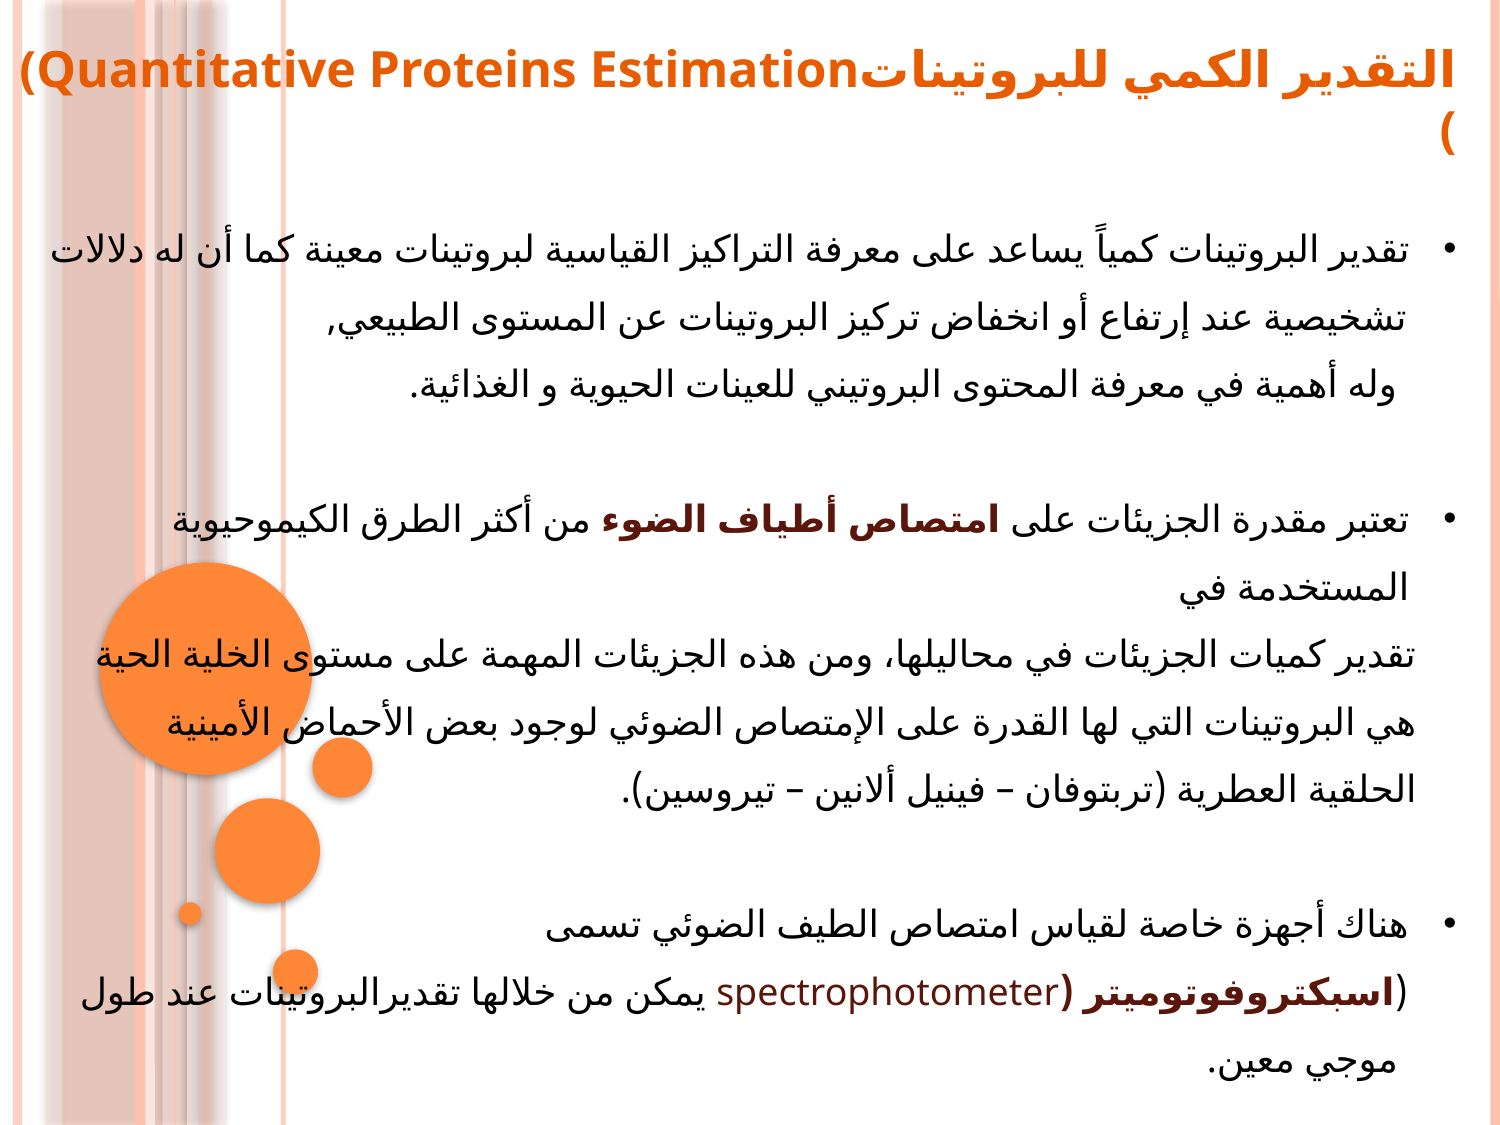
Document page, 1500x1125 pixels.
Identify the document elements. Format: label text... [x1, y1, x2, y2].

text_box (Quantitative Proteins Estimationالتقدير الكمي للبروتينات ( تقدير البروتينات كمياً يساعد على معرفة التراكيز القياسية لبروتينات معينة كما أن له دلالات تشخيصية عند إرتفاع أو انخفاض تركيز البروتينات عن المستوى الطبيعي, وله أهمية في معرفة المحتوى البروتيني للعينات الحيوية و الغذائية. تعتبر مقدرة الجزيئات على امتصاص أطياف الضوء من أكثر الطرق الكيموحيوية المستخدمة في تقدير كميات الجزيئات في محاليلها، ومن هذه الجزيئات المهمة على مستوى الخلية الحية هي البروتينات التي لها القدرة على الإمتصاص الضوئي لوجود بعض الأحماض الأمينية الحلقية العطرية (تربتوفان – فينيل ألانين – تيروسين). هناك أجهزة خاصة لقياس امتصاص الطيف الضوئي تسمى (اسبكتروفوتوميتر (spectrophotometer يمكن من خلالها تقديرالبروتينات عند طول موجي معين. [0, 30, 1472, 1088]
